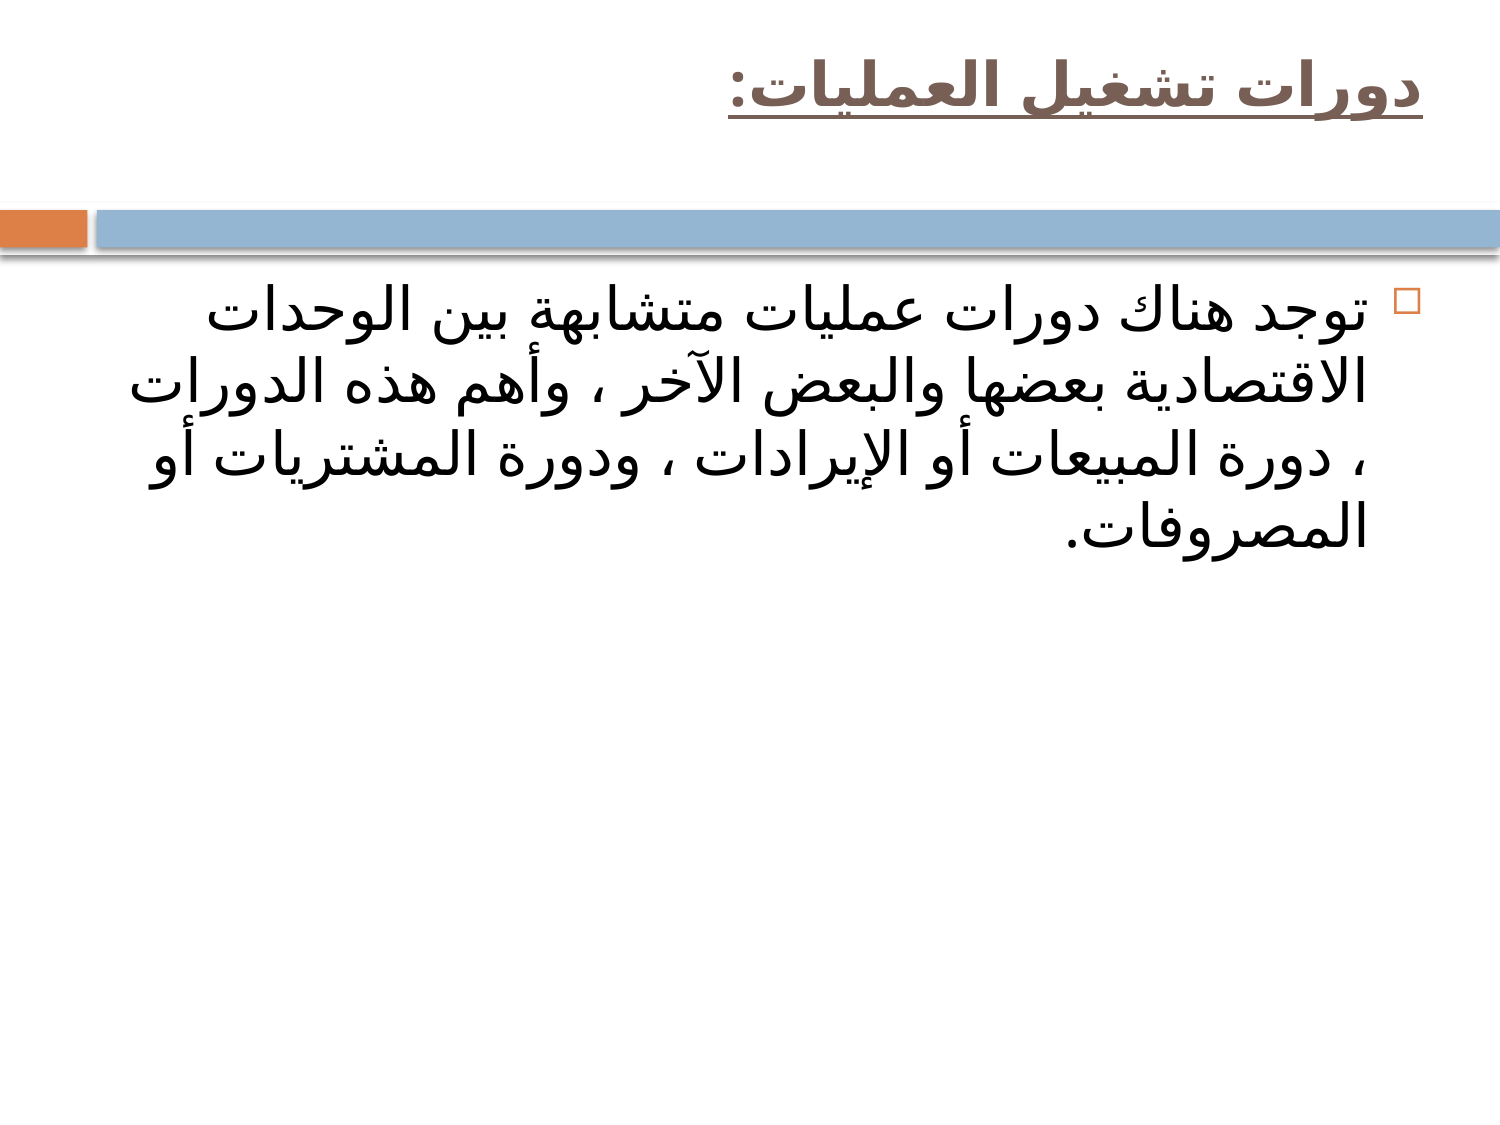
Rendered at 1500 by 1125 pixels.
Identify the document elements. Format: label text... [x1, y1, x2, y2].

title دورات تشغيل العمليات: [100, 37, 1438, 200]
list توجد هناك دورات عمليات متشابهة بين الوحدات الاقتصادية بعضها والبعض الآخر ، وأهم هذه الدورات ، دورة المبيعات أو الإيرادات ، ودورة المشتريات أو المصروفات. [100, 262, 1438, 1000]
